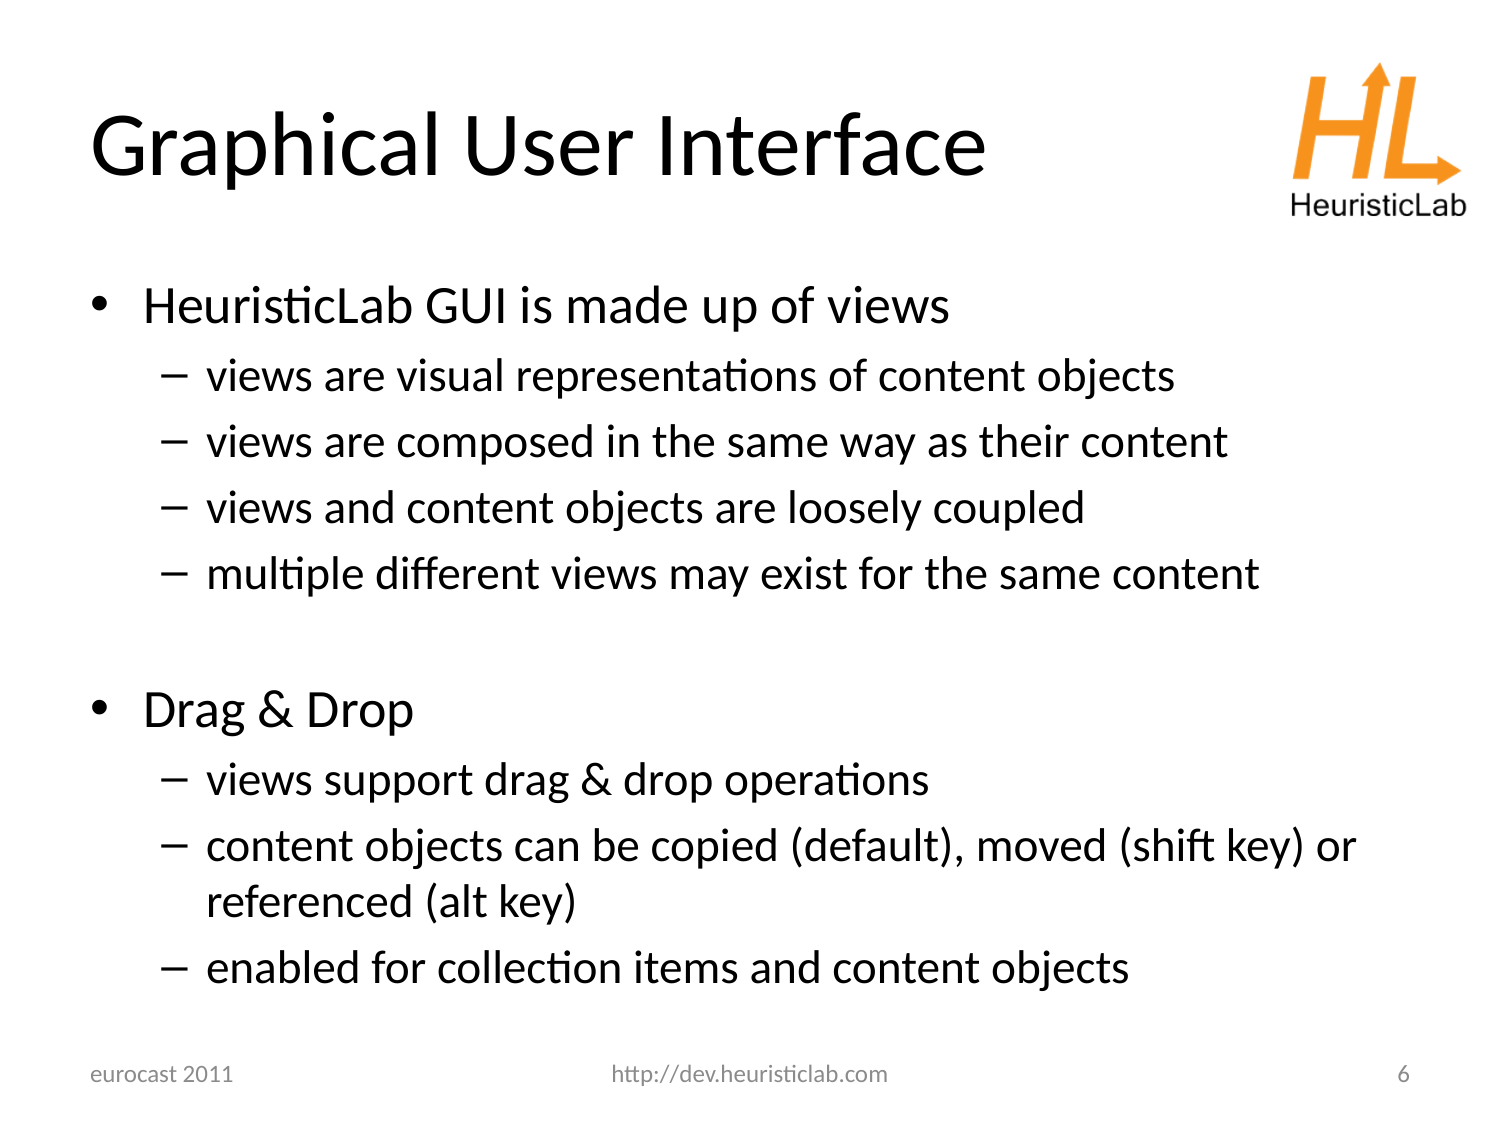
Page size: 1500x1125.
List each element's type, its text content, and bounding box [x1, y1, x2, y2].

list HeuristicLab GUI is made up of views views are visual representations of content objects views are composed in the same way as their content views and content objects are loosely coupled multiple different views may exist for the same content Drag & Drop views support drag & drop operations content objects can be copied (default), moved (shift key) or referenced (alt key) enabled for collection items and content objects [75, 262, 1425, 1005]
slide_number eurocast 2011 [75, 1042, 425, 1103]
title Graphical User Interface [75, 45, 1282, 233]
picture [1281, 27, 1474, 244]
footer http://dev.heuristiclab.com [512, 1042, 988, 1103]
slide_number 6 [1074, 1042, 1425, 1103]
